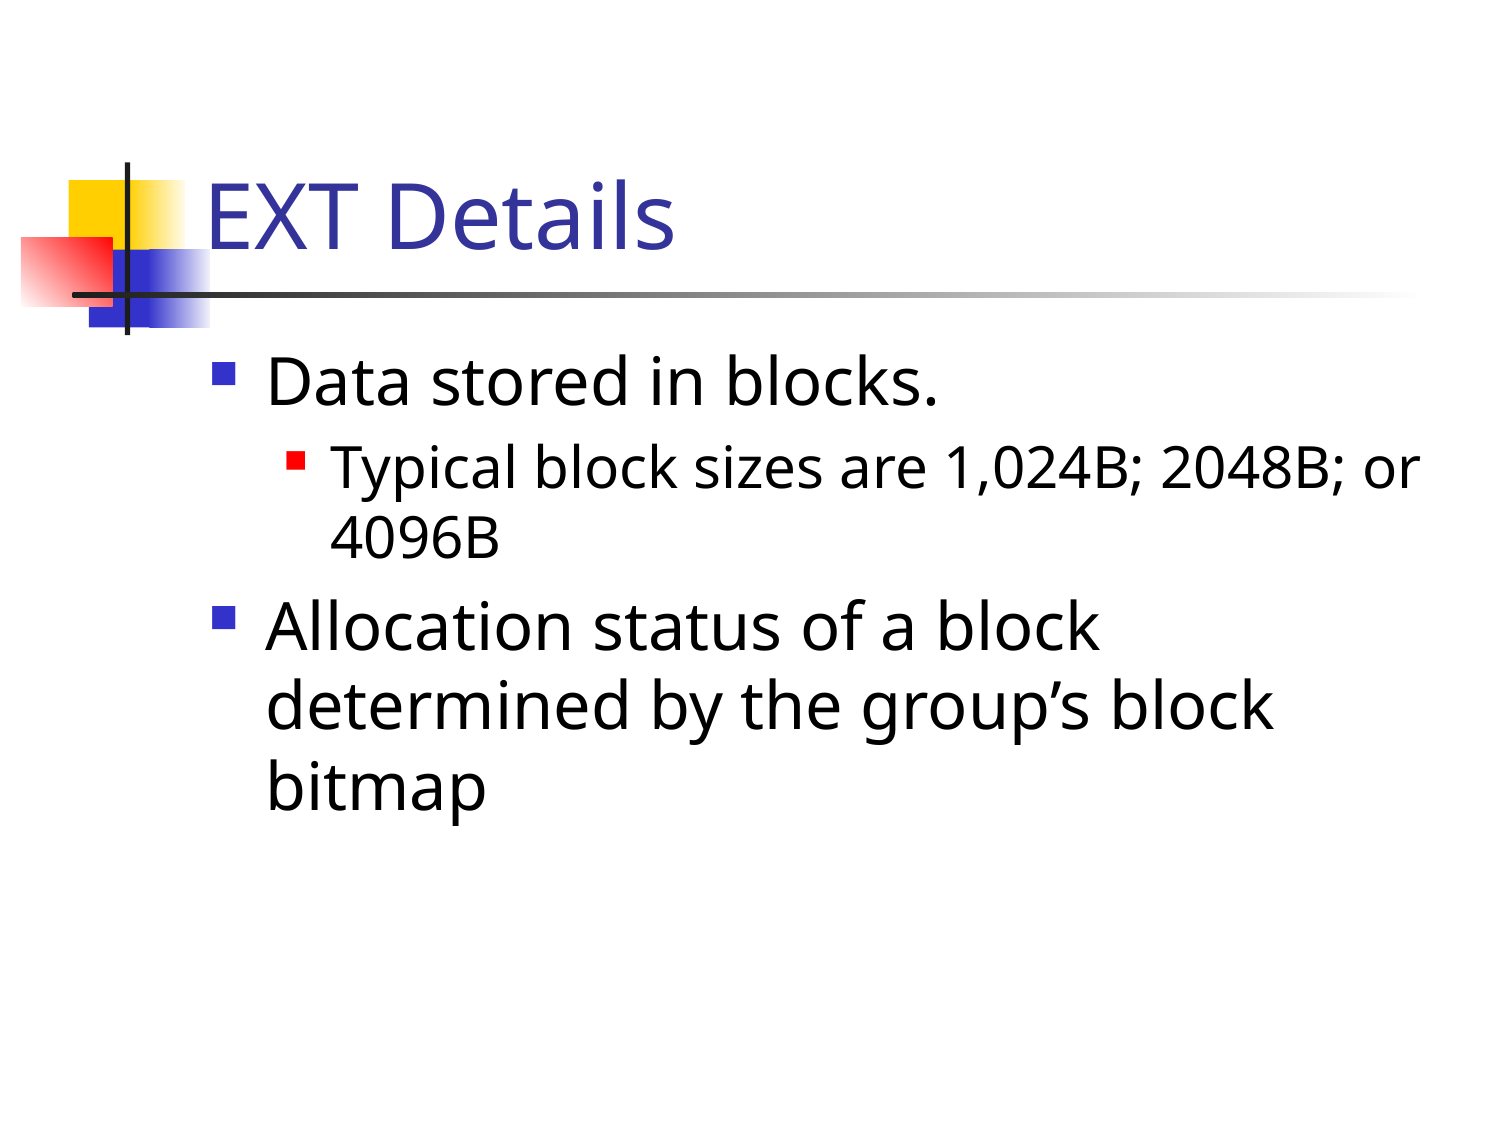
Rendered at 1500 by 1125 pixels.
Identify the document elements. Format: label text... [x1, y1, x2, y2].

list Data stored in blocks. Typical block sizes are 1,024B; 2048B; or 4096B Allocation status of a block determined by the group’s block bitmap [193, 330, 1470, 1007]
title EXT Details [188, 34, 1468, 276]
